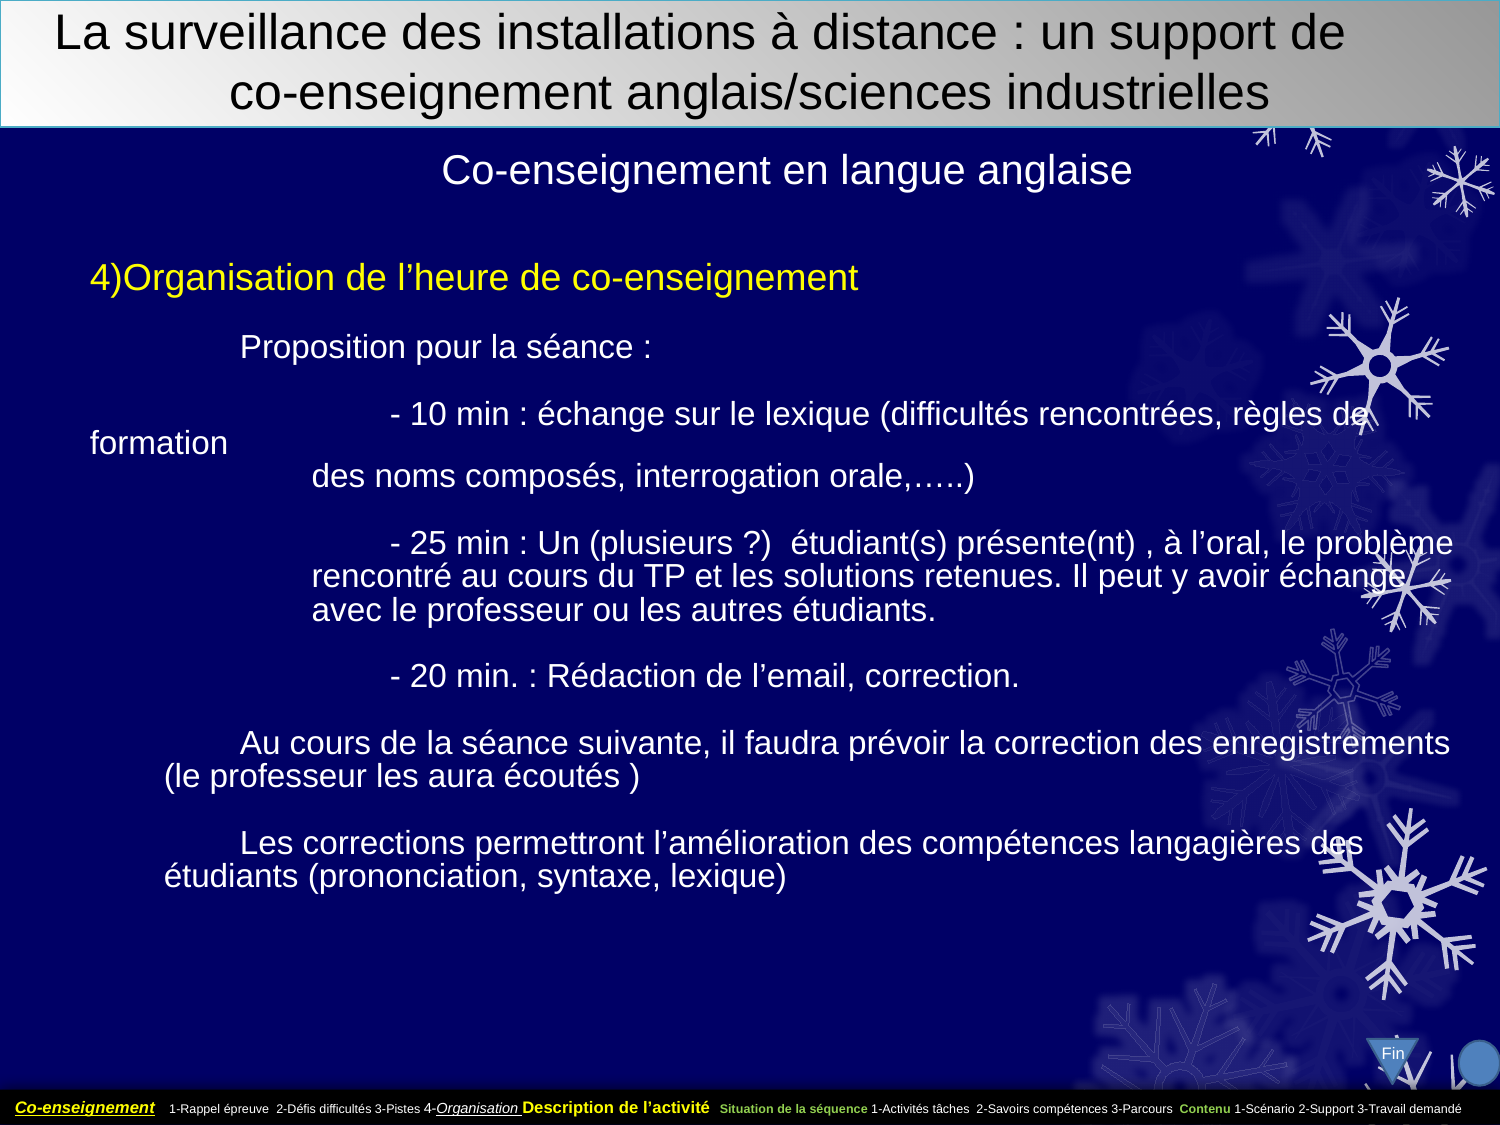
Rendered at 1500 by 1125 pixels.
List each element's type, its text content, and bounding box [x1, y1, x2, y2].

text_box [1366, 1035, 1428, 1085]
text_box Co-enseignement 1-Rappel épreuve 2-Défis difficultés 3-Pistes 4-Organisation Description de l’activité Situation de la séquence 1-Activités tâches 2-Savoirs compétences 3-Parcours Contenu 1-Scénario 2-Support 3-Travail demandé [0, 1089, 1500, 1125]
text_box [1457, 1039, 1500, 1087]
text_box Co-enseignement en langue anglaise 4)Organisation de l’heure de co-enseignement Proposition pour la séance : - 10 min : échange sur le lexique (difficultés rencontrées, règles de formation des noms composés, interrogation orale,…..) - 25 min : Un (plusieurs ?) étudiant(s) présente(nt) , à l’oral, le problème rencontré au cours du TP et les solutions retenues. Il peut y avoir échange avec le professeur ou les autres étudiants. - 20 min. : Rédaction de l’email, correction. Au cours de la séance suivante, il faudra prévoir la correction des enregistrements (le professeur les aura écoutés ) Les corrections permettront l’amélioration des compétences langagières des étudiants (prononciation, syntaxe, lexique) [0, 135, 1500, 1073]
title La surveillance des installations à distance : un support de co-enseignement anglais/sciences industrielles [0, 0, 1500, 128]
